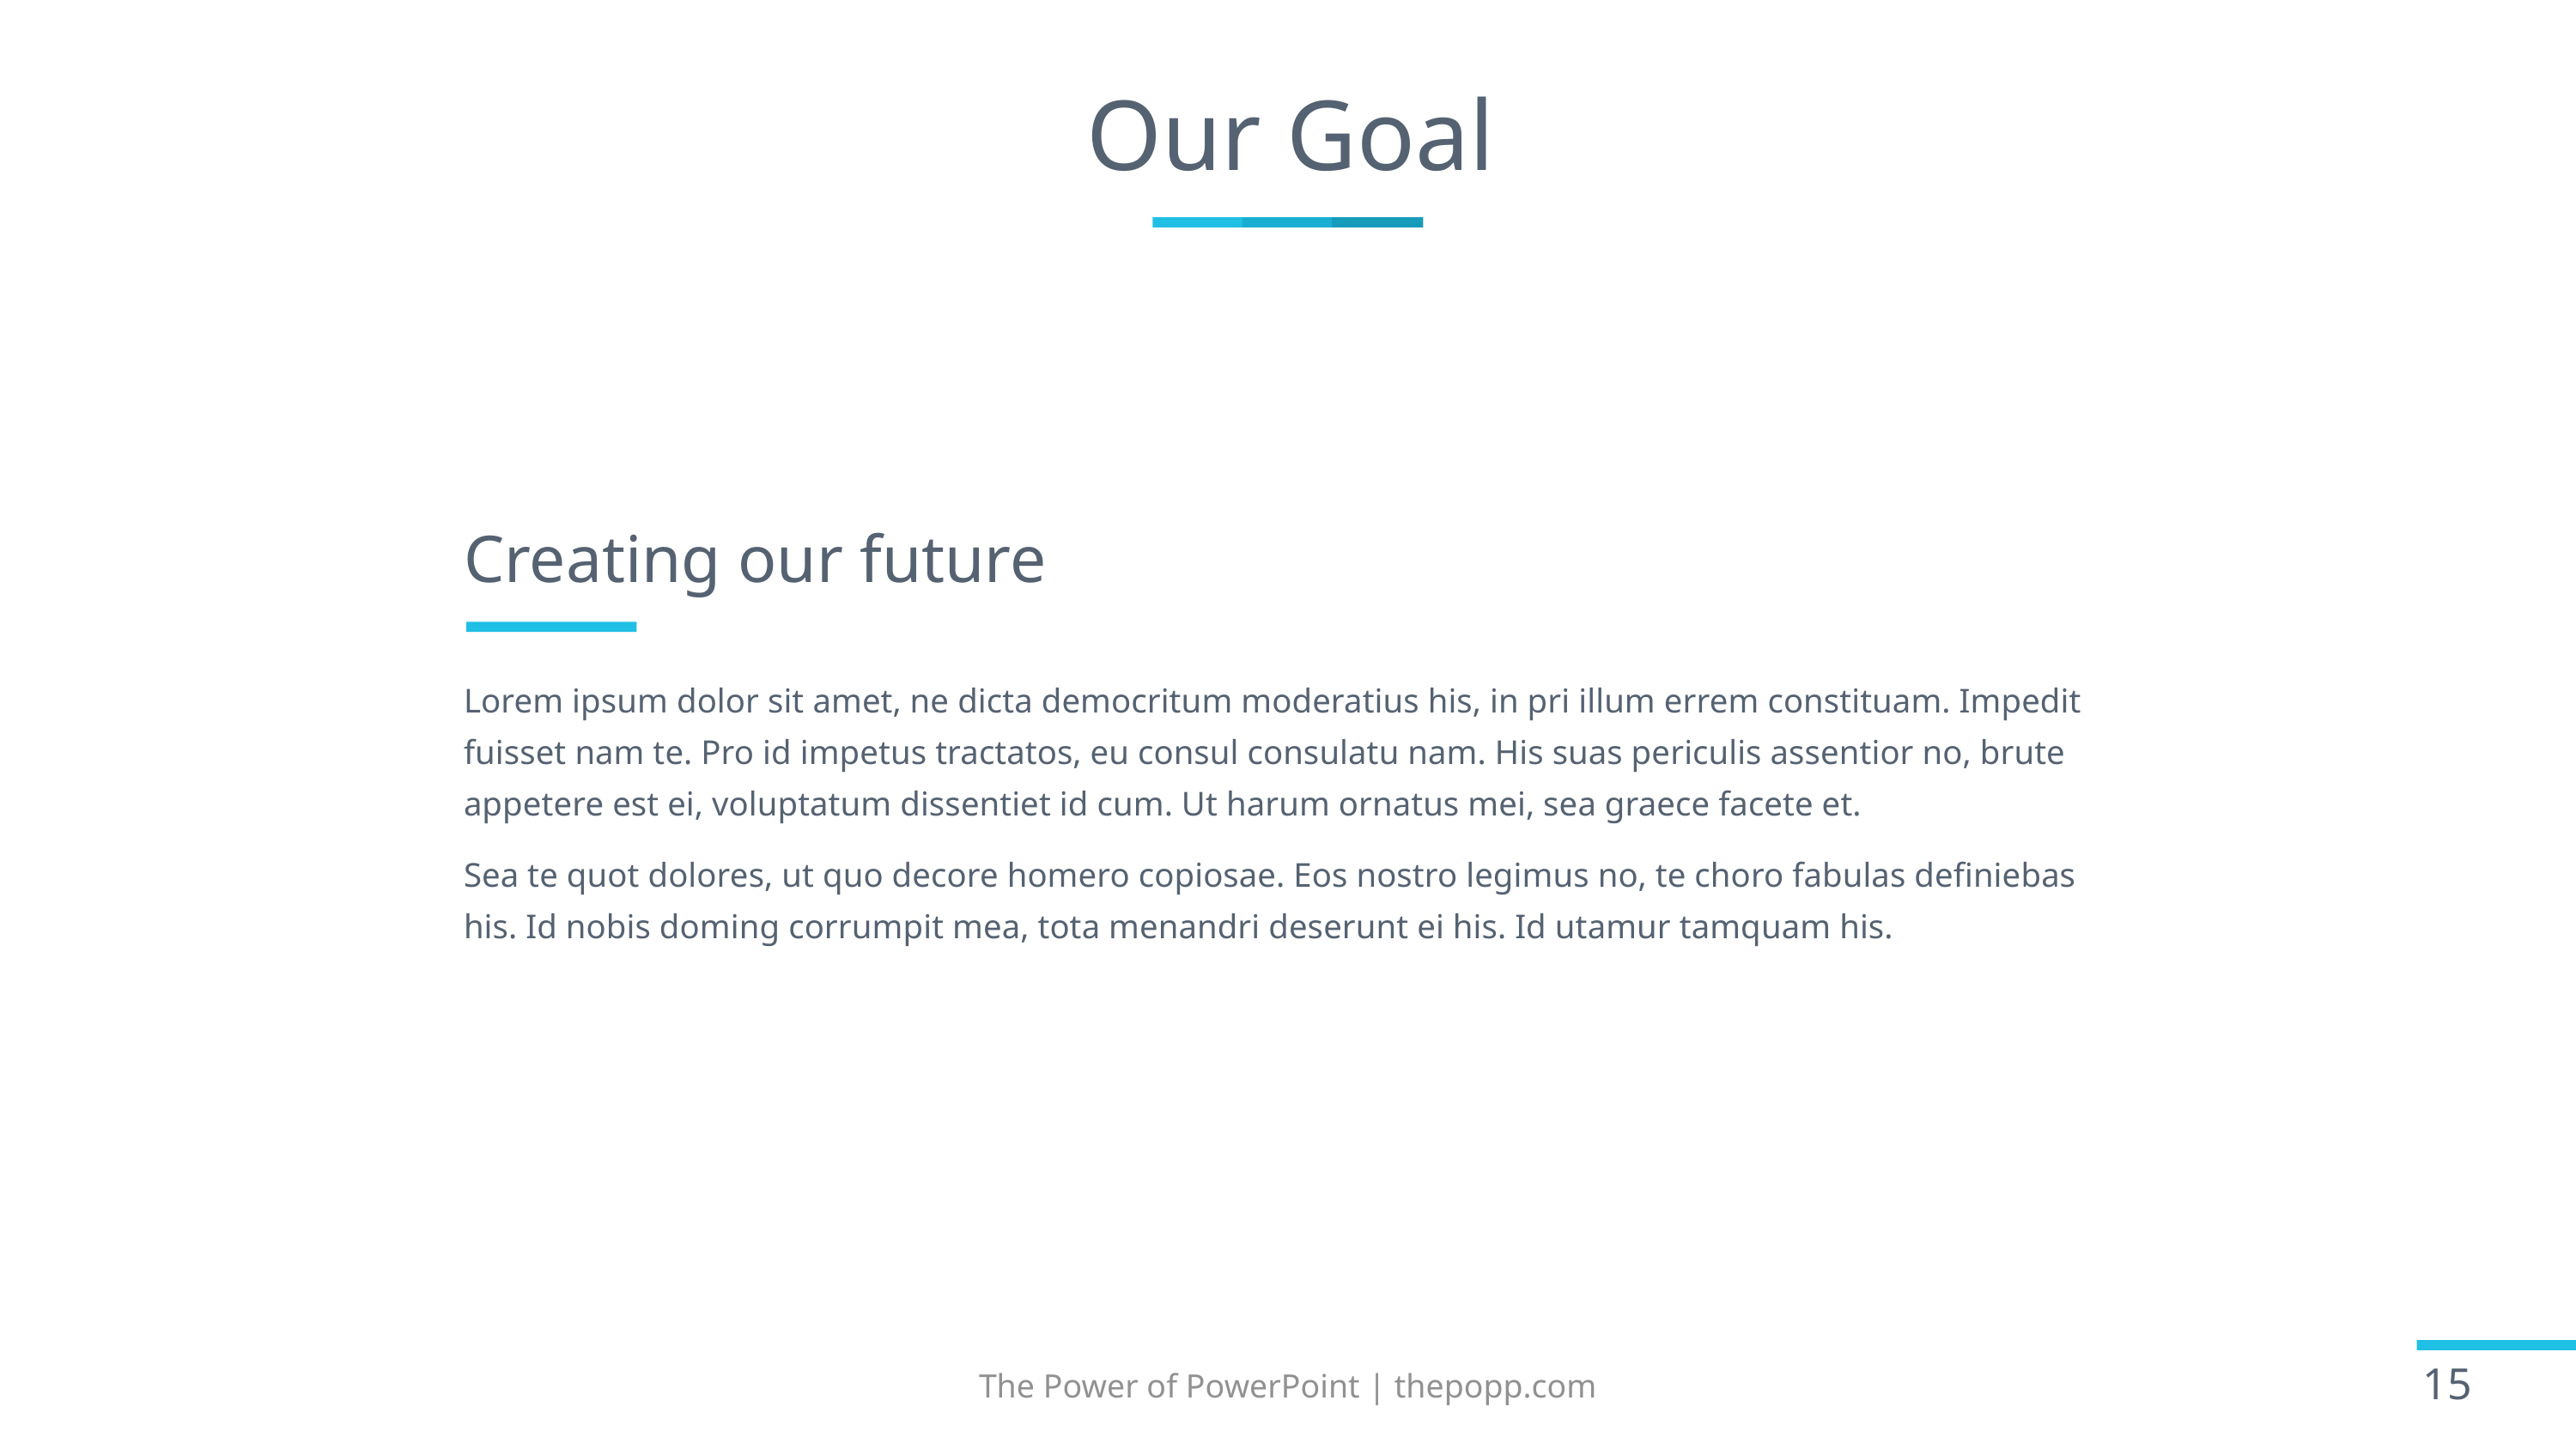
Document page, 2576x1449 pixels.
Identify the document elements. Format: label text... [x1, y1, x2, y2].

slide_number 15 [2409, 1351, 2576, 1421]
footer The Power of PowerPoint | thepopp.com [853, 1349, 1723, 1427]
title Our Goal [69, 49, 2512, 230]
list Lorem ipsum dolor sit amet, ne dicta democritum moderatius his, in pri illum errem constituam. Impedit fuisset nam te. Pro id impetus tractatos, eu consul consulatu nam. His suas periculis assentior no, brute appetere est ei, voluptatum dissentiet id cum. Ut harum ornatus mei, sea graece facete et. Sea te quot dolores, ut quo decore homero copiosae. Eos nostro legimus no, te choro fabulas definiebas his. Id nobis doming corrumpit mea, tota menandri deserunt ei his. Id utamur tamquam his. [451, 661, 2125, 995]
list Creating our future [451, 504, 2125, 609]
